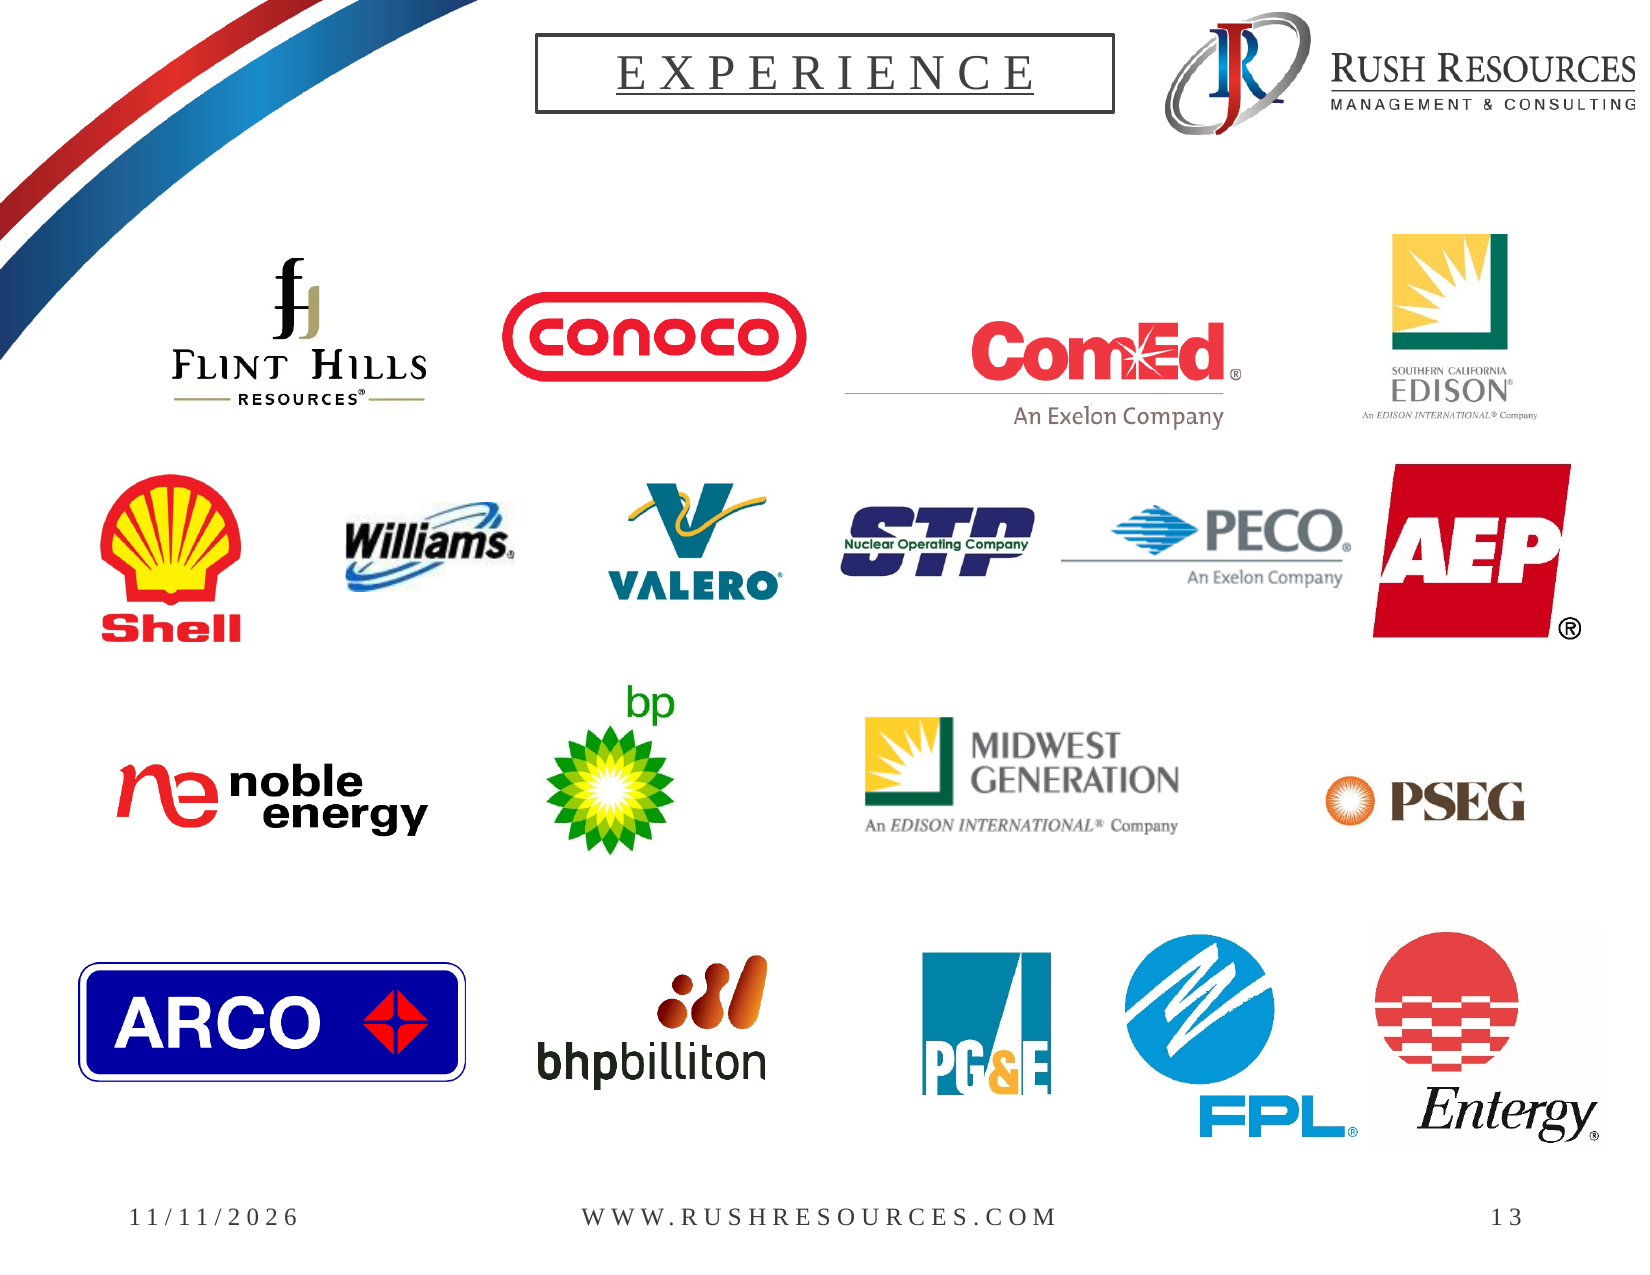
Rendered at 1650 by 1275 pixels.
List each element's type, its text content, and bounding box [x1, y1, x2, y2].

text_box [86, 474, 254, 642]
picture [841, 693, 1196, 839]
picture [845, 321, 1241, 430]
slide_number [113, 1181, 484, 1250]
picture [113, 760, 431, 839]
picture [1369, 444, 1585, 659]
title EXPERIENCE [535, 33, 1115, 114]
picture [1061, 505, 1351, 588]
picture [839, 505, 1037, 579]
picture [536, 953, 769, 1092]
picture [78, 962, 466, 1082]
picture [1289, 732, 1561, 869]
text_box [345, 502, 515, 592]
picture [0, 0, 479, 416]
picture [1369, 926, 1604, 1148]
picture [501, 291, 807, 382]
slide_number 13 [1165, 1181, 1537, 1250]
footer WWW.RUSHRESOURCES.COM [484, 1181, 1165, 1250]
picture [497, 661, 723, 887]
picture [601, 475, 789, 608]
picture [860, 944, 1112, 1102]
picture [1123, 932, 1359, 1139]
picture [1165, 12, 1635, 135]
picture [1362, 234, 1537, 420]
